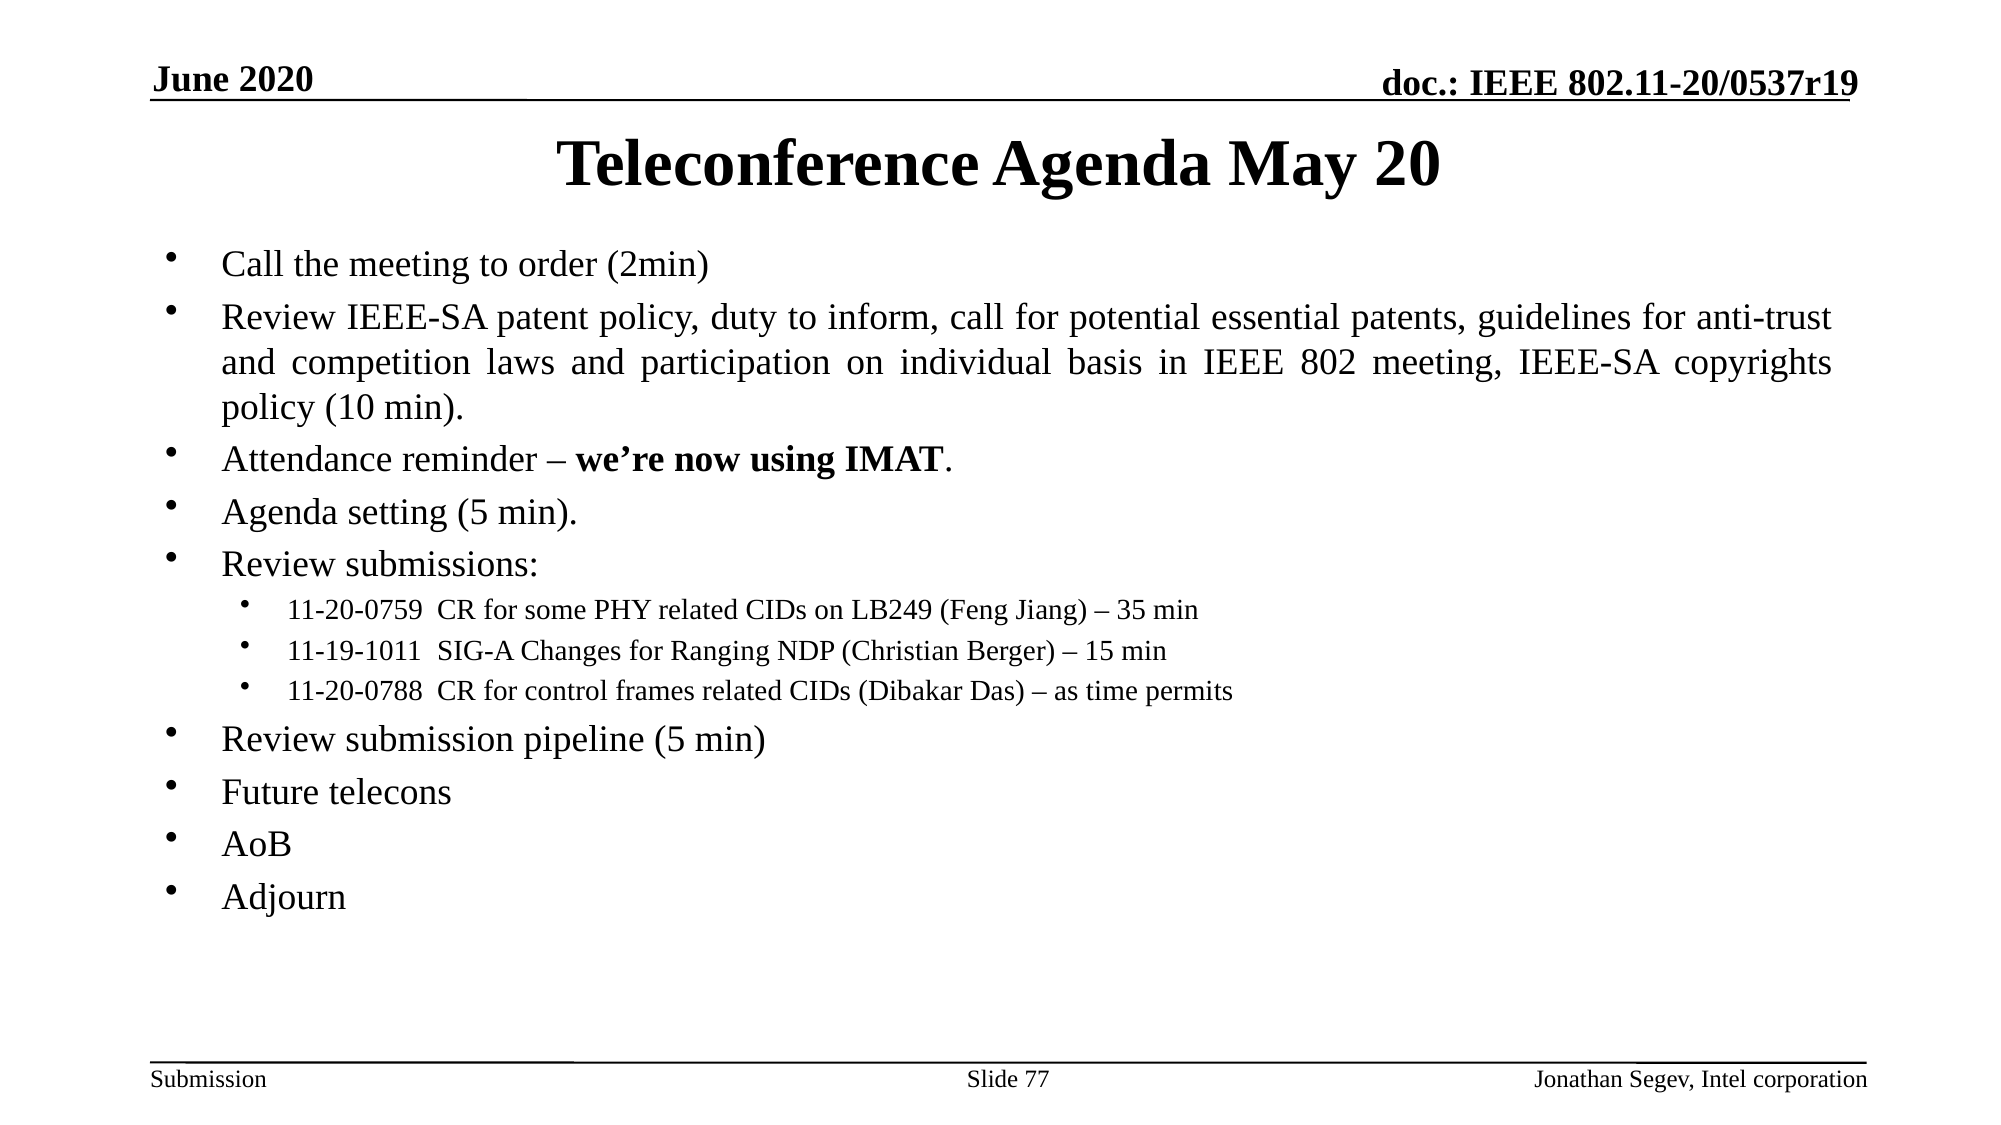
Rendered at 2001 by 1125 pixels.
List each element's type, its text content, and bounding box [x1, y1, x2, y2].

footer Jonathan Segev, Intel corporation [1171, 1061, 1869, 1093]
title Teleconference Agenda May 20 [149, 112, 1850, 205]
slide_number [152, 54, 563, 100]
slide_number Slide 77 [950, 1061, 1067, 1123]
list Call the meeting to order (2min) Review IEEE-SA patent policy, duty to inform, call for potential essential patents, guidelines for anti-trust and competition laws and participation on individual basis in IEEE 802 meeting, IEEE-SA copyrights policy (10 min). Attendance reminder – we’re now using IMAT. Agenda setting (5 min). Review submissions: 11-20-0759 CR for some PHY related CIDs on LB249 (Feng Jiang) – 35 min 11-19-1011 SIG-A Changes for Ranging NDP (Christian Berger) – 15 min 11-20-0788 CR for control frames related CIDs (Dibakar Das) – as time permits Review submission pipeline (5 min) Future telecons AoB Adjourn [149, 231, 1850, 1000]
